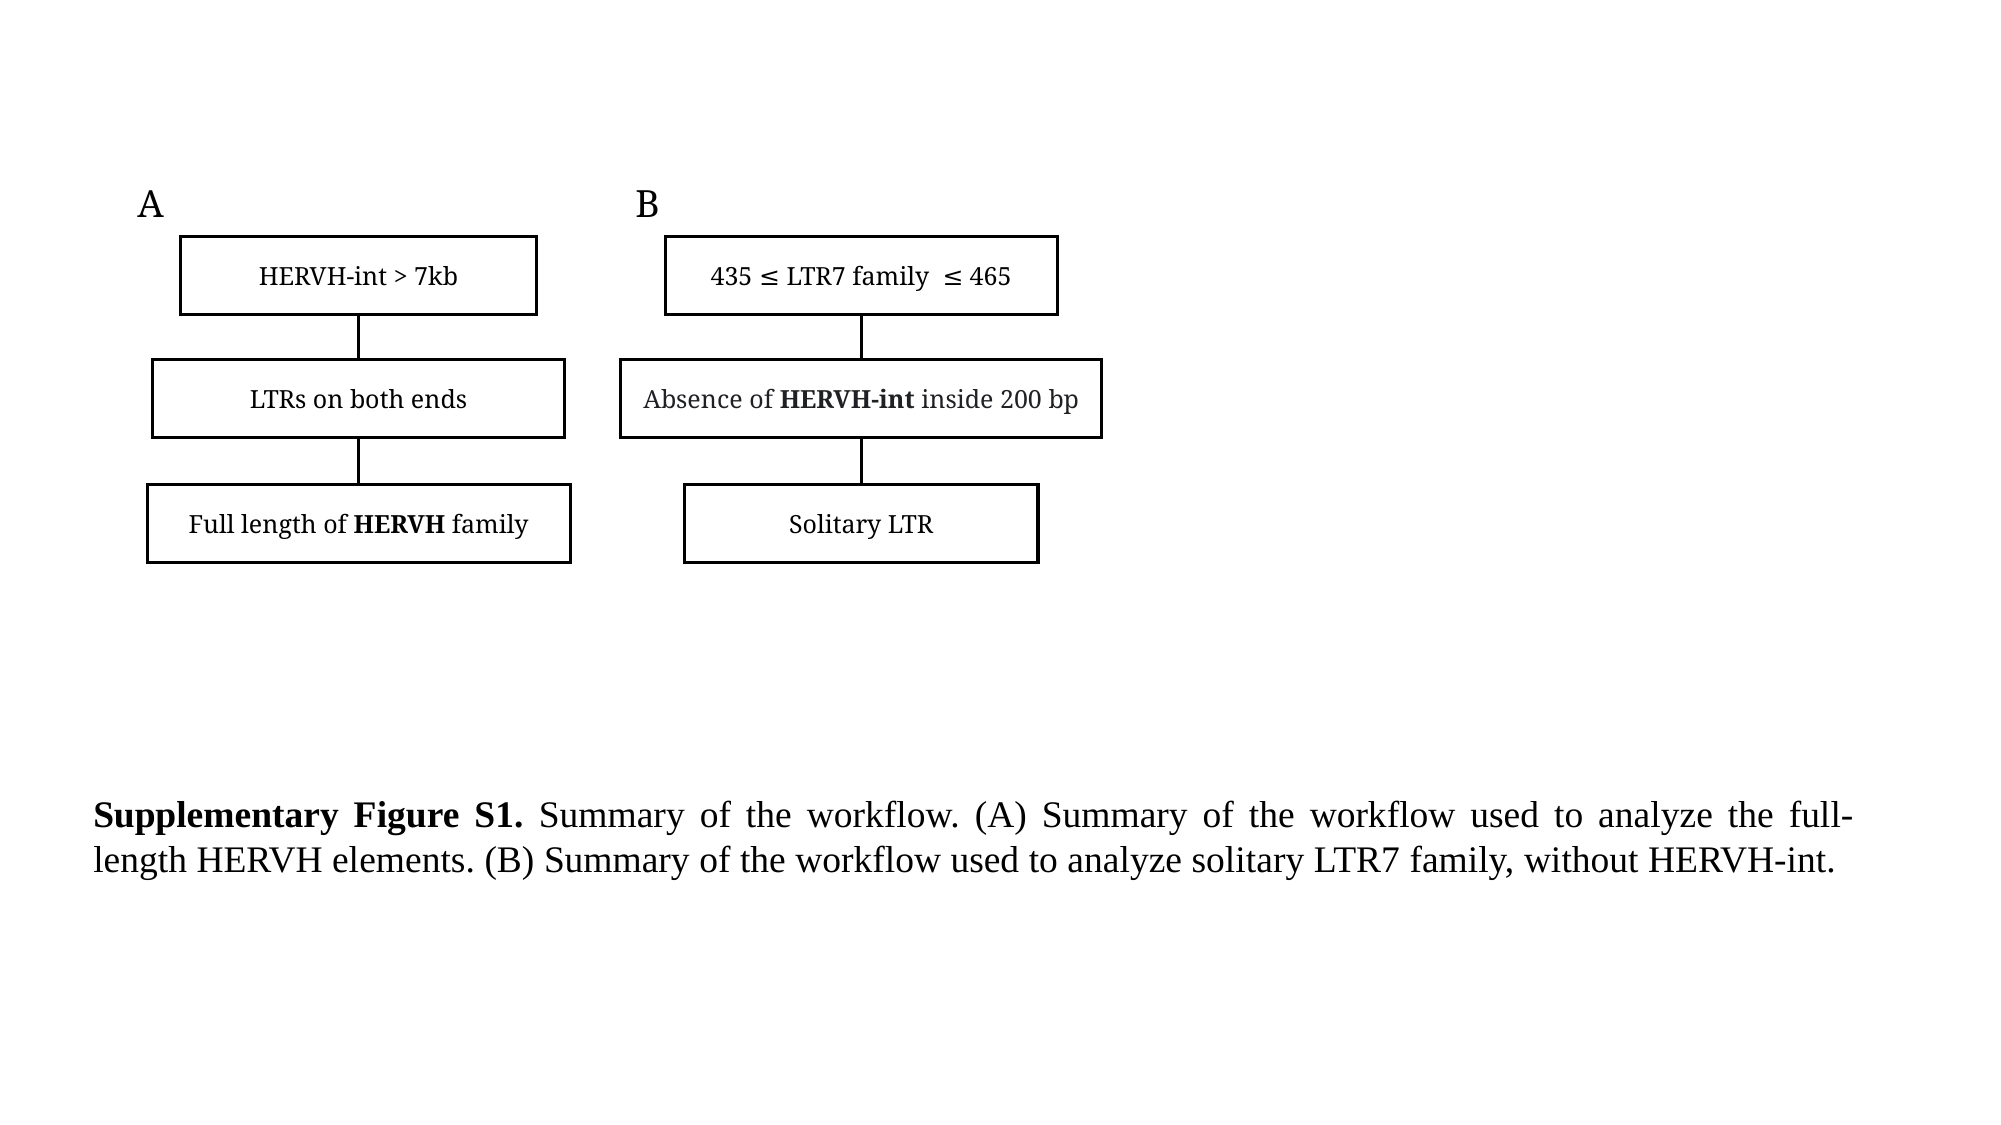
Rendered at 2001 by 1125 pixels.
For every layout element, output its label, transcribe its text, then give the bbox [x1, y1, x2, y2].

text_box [120, 172, 1102, 563]
text_box Supplementary Figure S1. Summary of the workflow. (A) Summary of the workflow used to analyze the full-length HERVH elements. (B) Summary of the workflow used to analyze solitary LTR7 family, without HERVH-int. [78, 782, 1870, 888]
